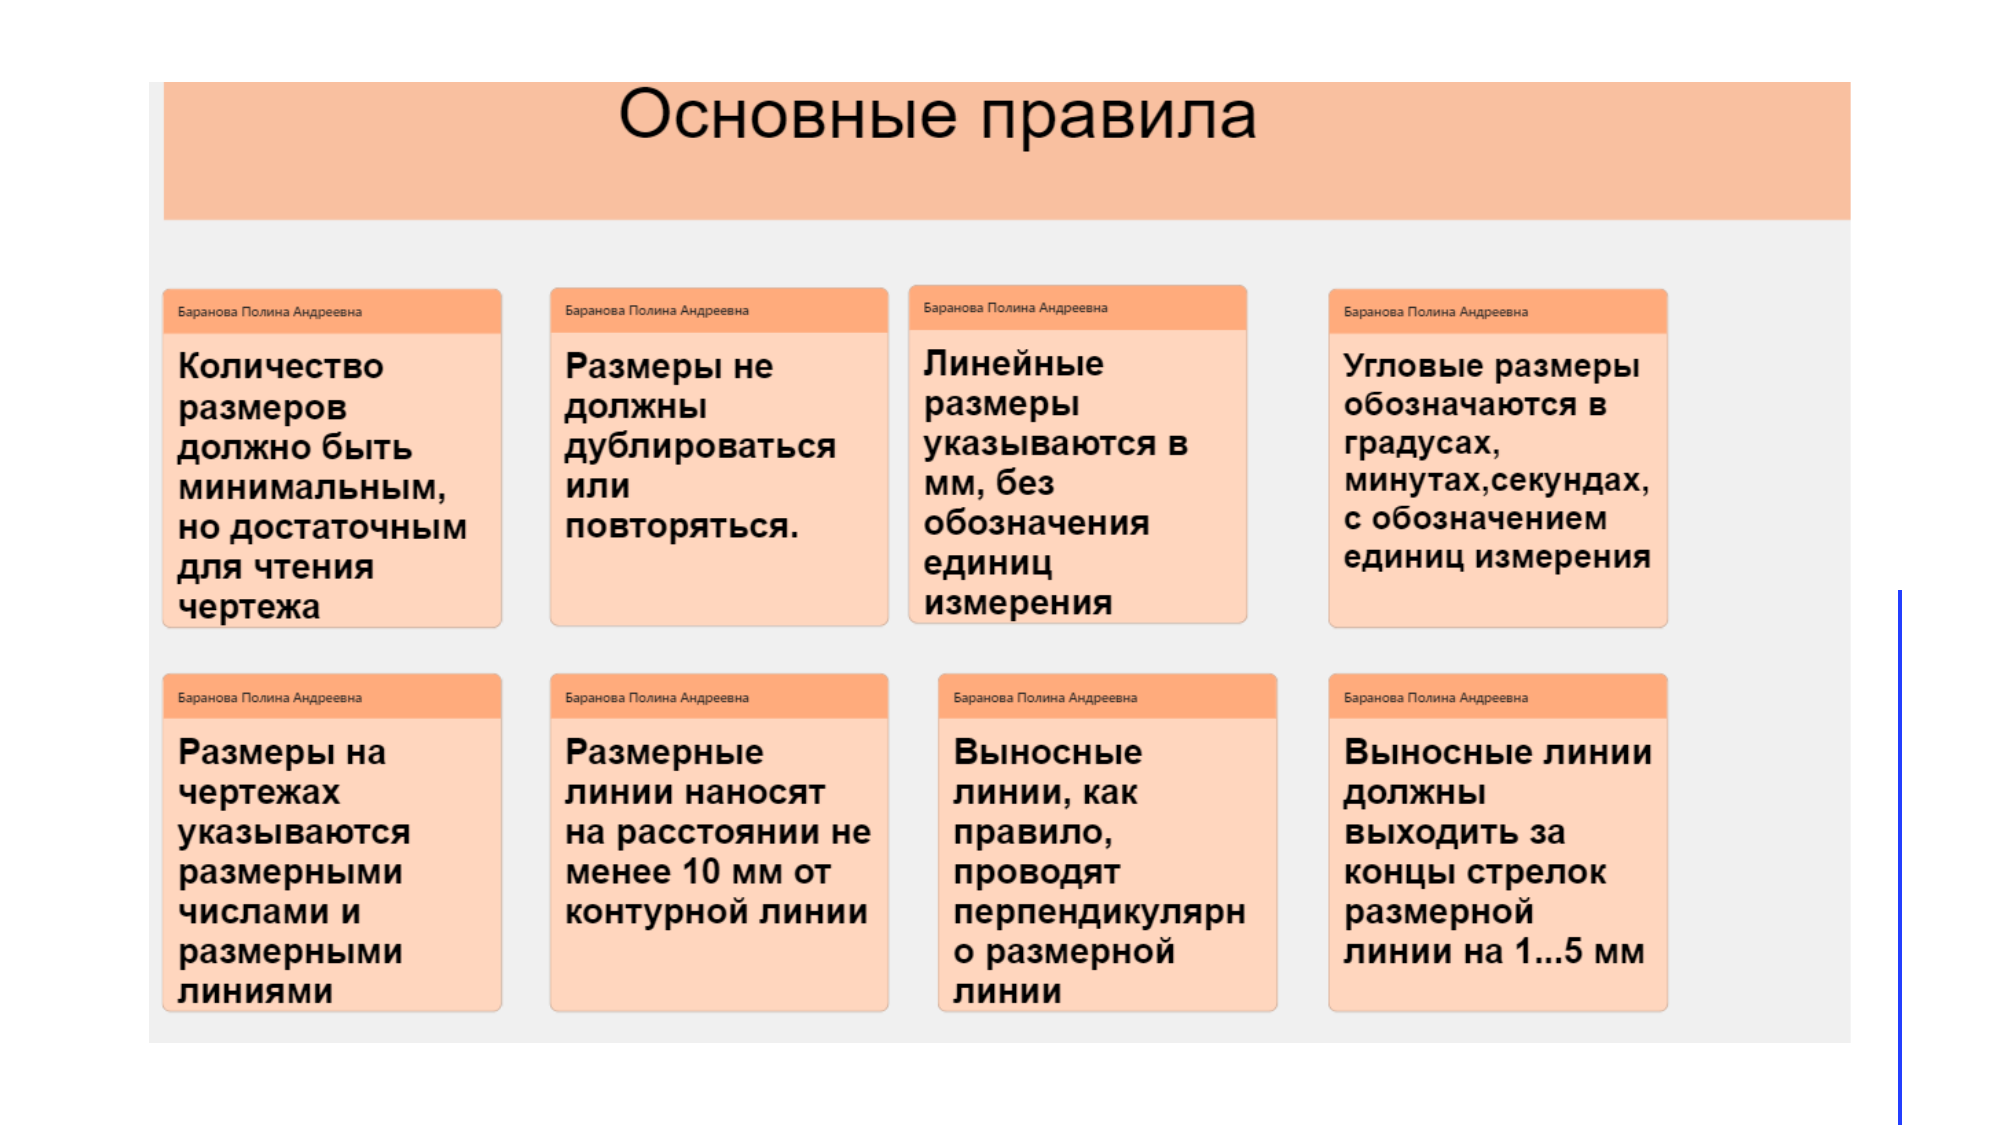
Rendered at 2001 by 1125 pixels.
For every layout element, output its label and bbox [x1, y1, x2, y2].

text_box [0, 0, 2000, 1125]
picture [149, 82, 1851, 1043]
